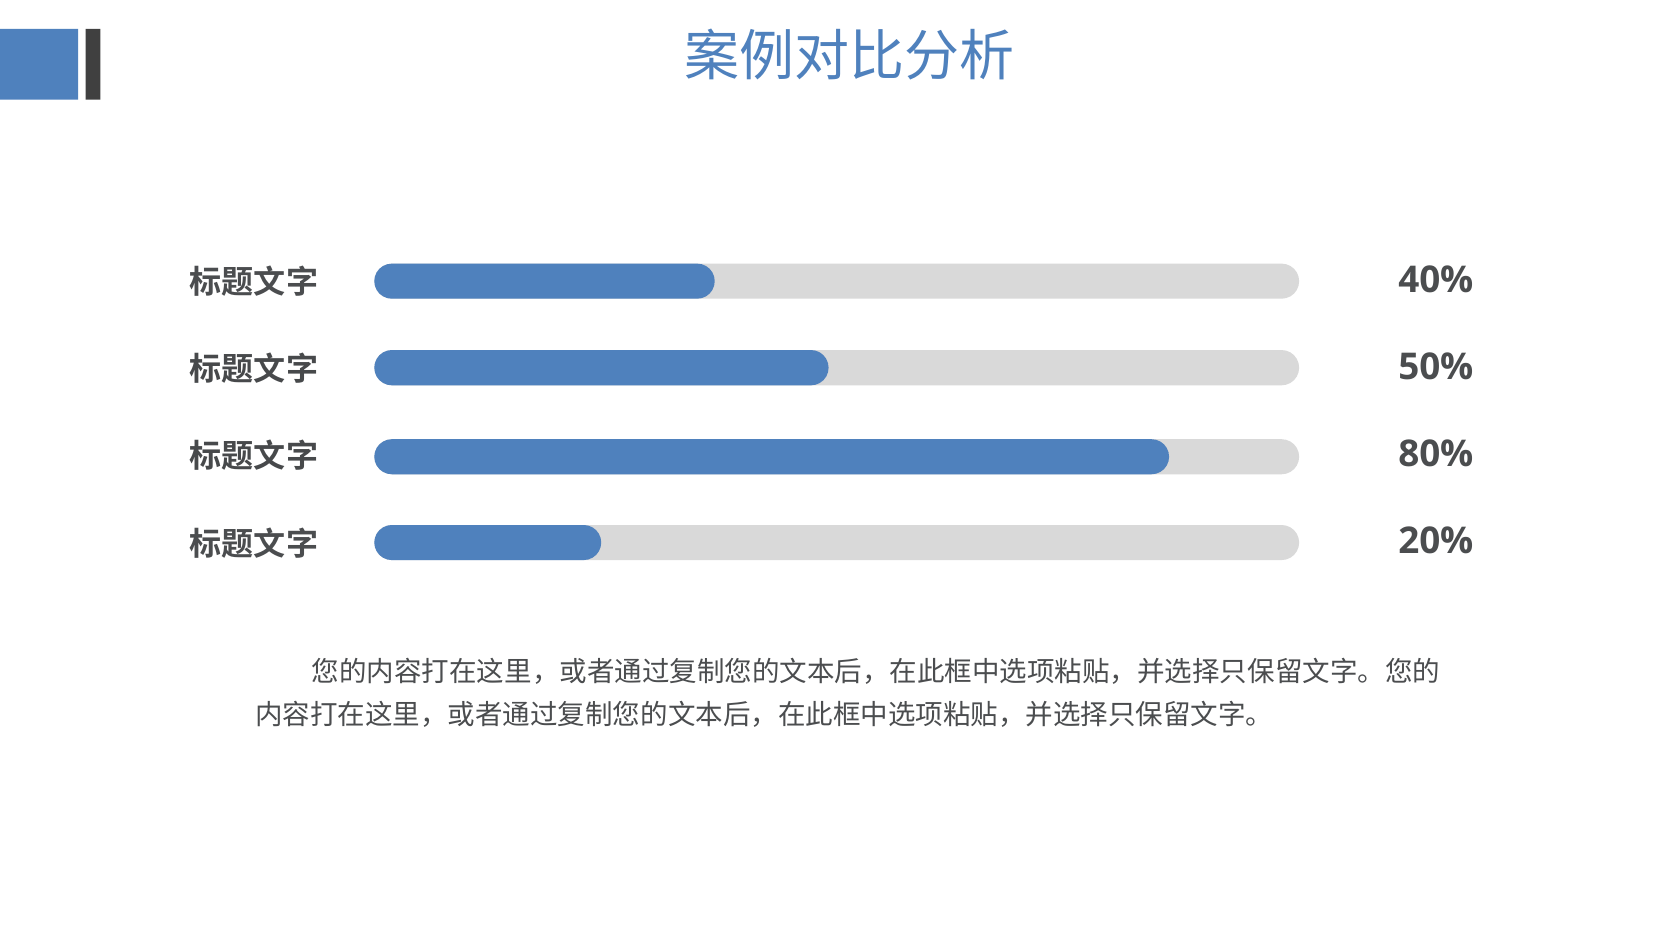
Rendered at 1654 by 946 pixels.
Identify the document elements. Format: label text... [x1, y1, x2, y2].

text_box 标题文字 [123, 512, 341, 573]
text_box 标题文字 [123, 424, 341, 485]
title 案例对比分析 [113, 12, 1586, 104]
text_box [374, 349, 1300, 386]
text_box 标题文字 [123, 337, 341, 398]
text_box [374, 438, 1300, 475]
text_box 80% [1398, 423, 1569, 481]
text_box 标题文字 [123, 250, 341, 311]
text_box 20% [1398, 510, 1569, 568]
text_box 40% [1398, 248, 1569, 306]
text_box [374, 524, 1300, 561]
text_box 50% [1398, 336, 1569, 393]
text_box 您的内容打在这里，或者通过复制您的文本后，在此框中选项粘贴，并选择只保留文字。您的内容打在这里，或者通过复制您的文本后，在此框中选项粘贴，并选择只保留文字。 [233, 633, 1467, 742]
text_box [374, 263, 1300, 299]
